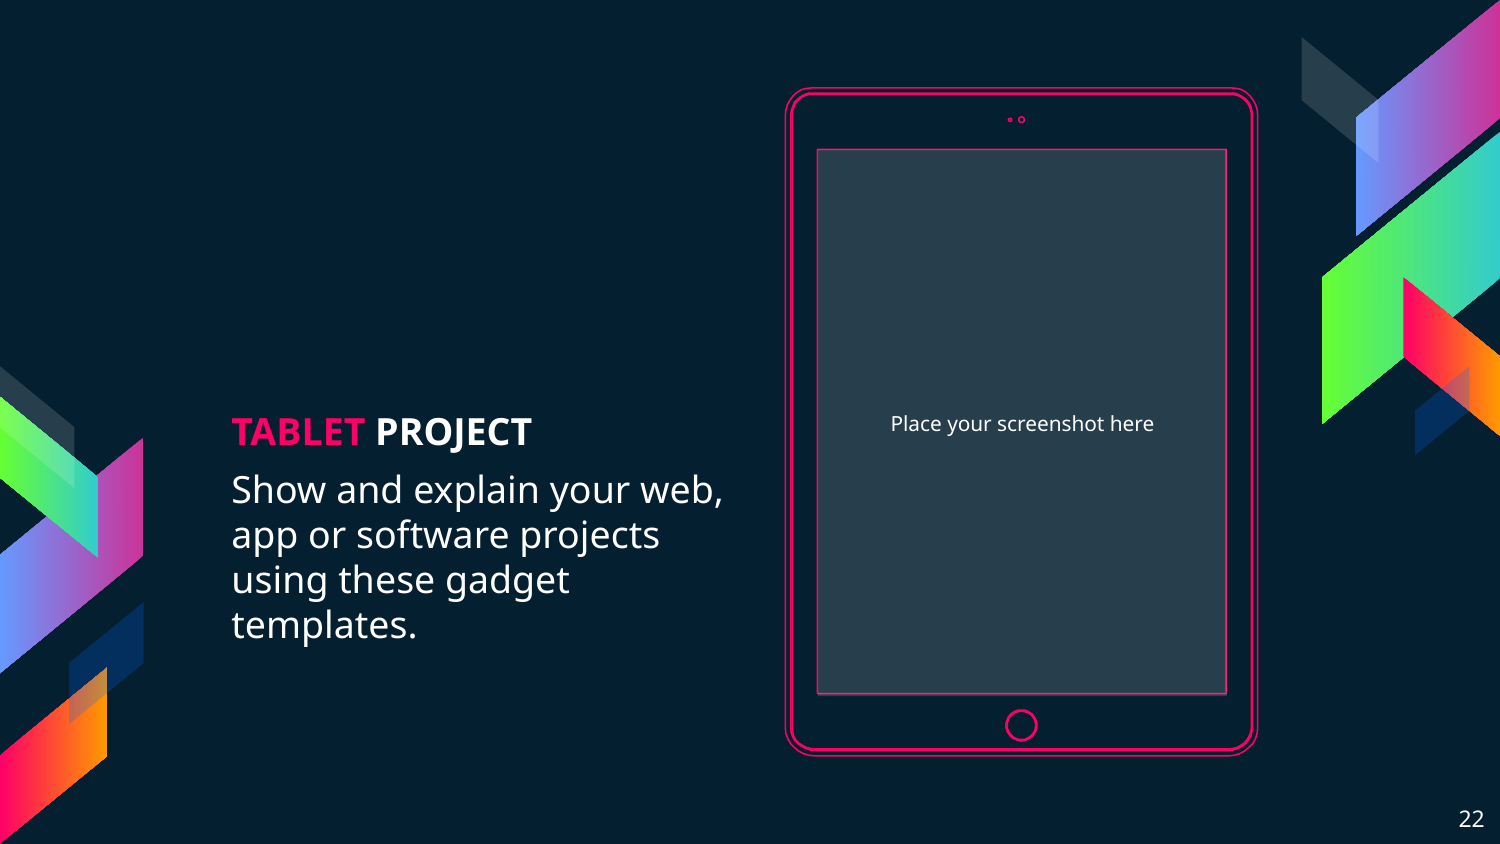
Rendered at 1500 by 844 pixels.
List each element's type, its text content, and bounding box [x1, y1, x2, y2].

text_box [785, 87, 1258, 756]
text_box Place your screenshot here [817, 149, 1227, 697]
list TABLET PROJECT Show and explain your web, app or software projects using these gadget templates. [216, 110, 748, 661]
slide_number ‹#› [1403, 789, 1500, 844]
